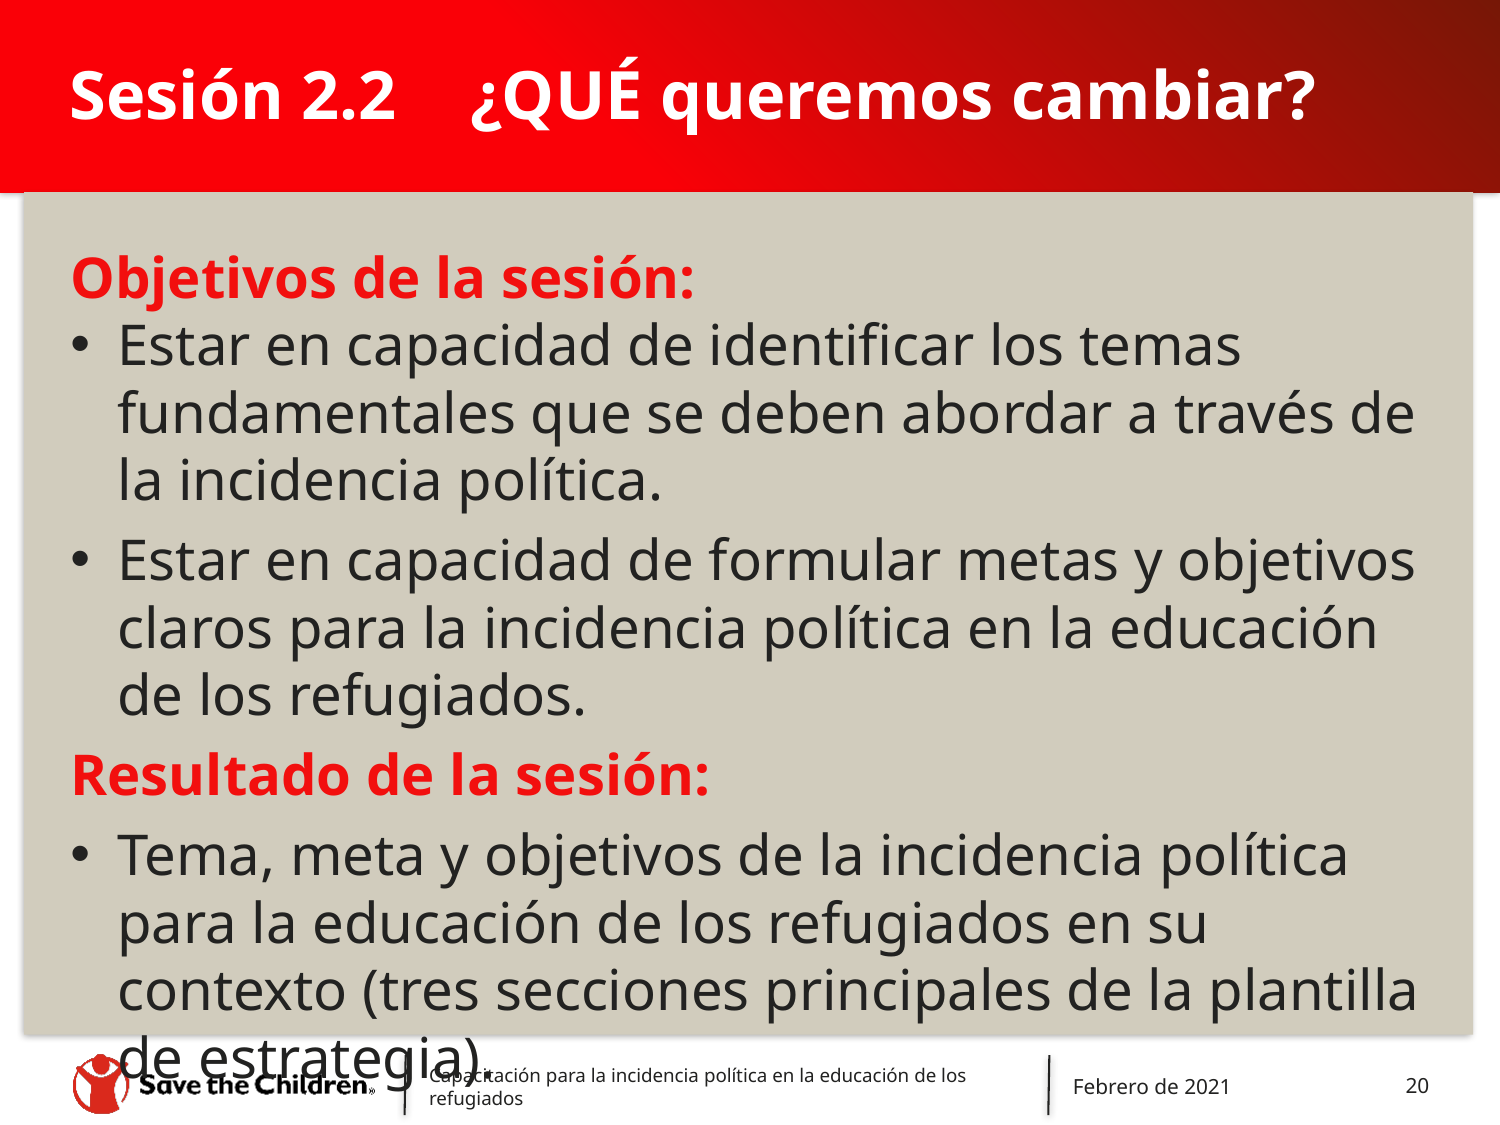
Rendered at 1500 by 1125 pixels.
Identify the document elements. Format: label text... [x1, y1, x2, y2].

slide_number 20 [1317, 1056, 1445, 1117]
footer Capacitación para la incidencia política en la educación de los refugiados [414, 1056, 1042, 1117]
slide_number Febrero de 2021 [1057, 1056, 1317, 1117]
list Objetivos de la sesión: Estar en capacidad de identificar los temas fundamentales que se deben abordar a través de la incidencia política. Estar en capacidad de formular metas y objetivos claros para la incidencia política en la educación de los refugiados. Resultado de la sesión: Tema, meta y objetivos de la incidencia política para la educación de los refugiados en su contexto (tres secciones principales de la plantilla de estrategia). [70, 208, 1428, 954]
picture [62, 1043, 386, 1125]
title Sesión 2.2 ¿QUÉ queremos cambiar? [69, 33, 1429, 163]
